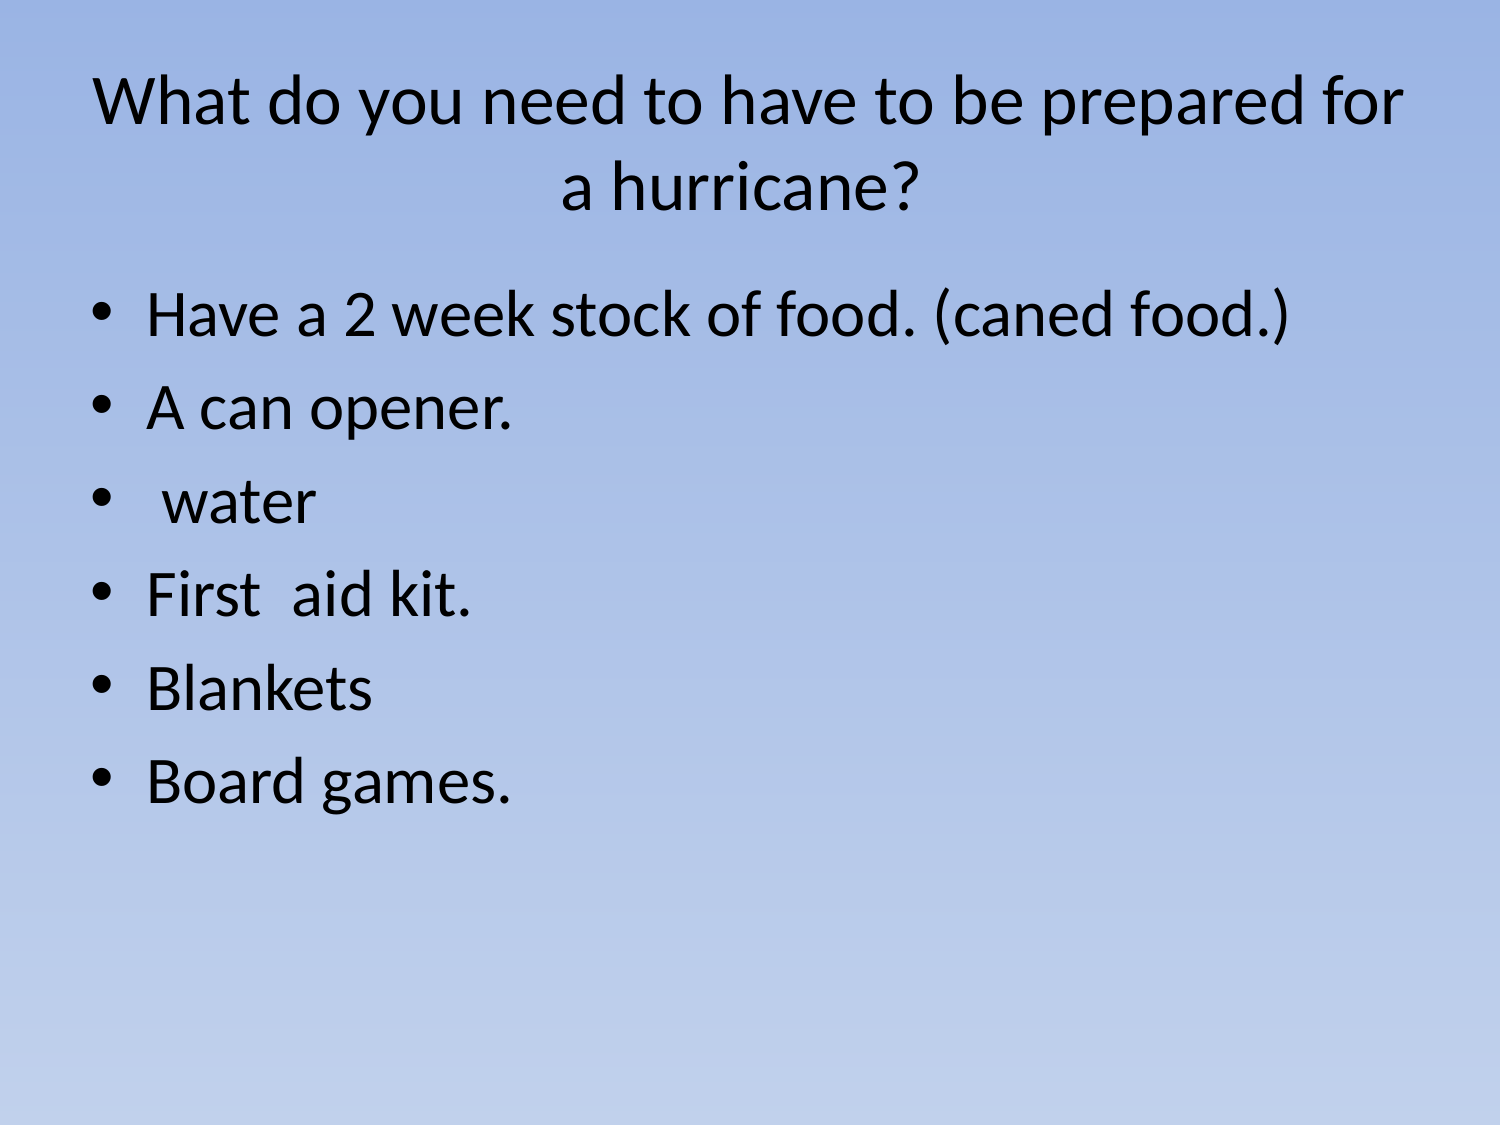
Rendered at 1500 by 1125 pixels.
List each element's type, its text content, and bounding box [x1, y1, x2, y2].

title What do you need to have to be prepared for a hurricane? [75, 45, 1425, 233]
list Have a 2 week stock of food. (caned food.) A can opener. water First aid kit. Blankets Board games. [75, 262, 1425, 1005]
